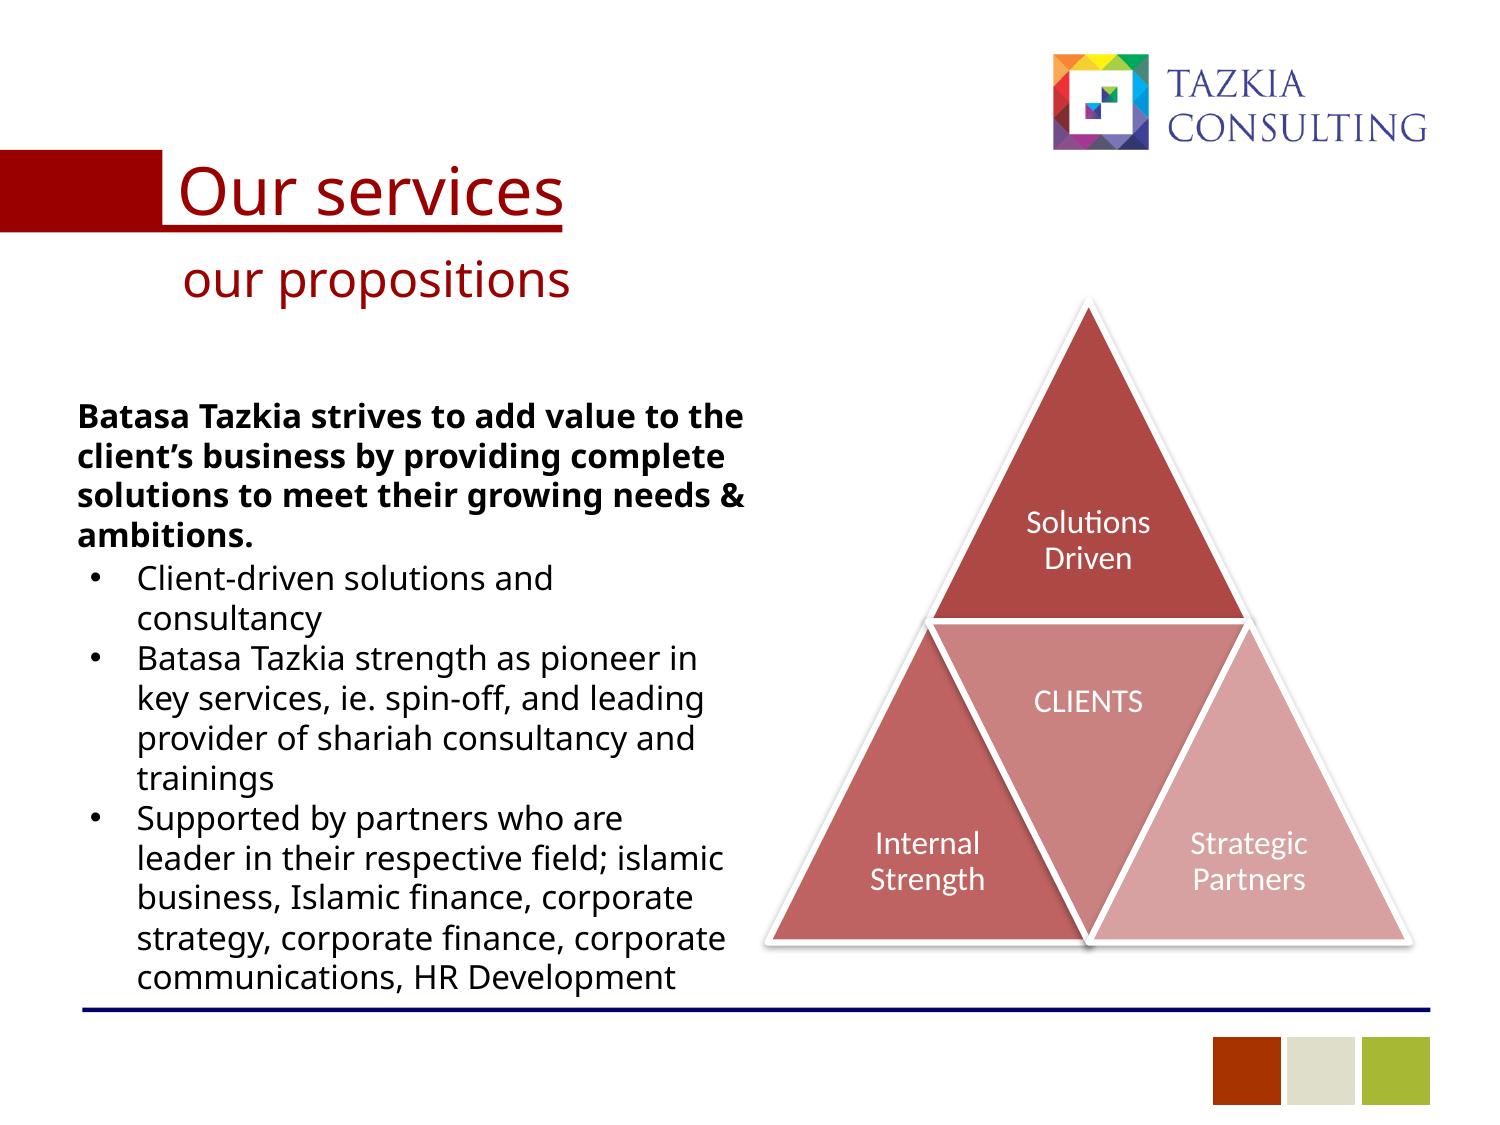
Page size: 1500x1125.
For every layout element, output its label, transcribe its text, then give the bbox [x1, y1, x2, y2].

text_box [0, 141, 751, 317]
picture [1053, 54, 1427, 150]
text_box Batasa Tazkia strives to add value to the client’s business by providing complete solutions to meet their growing needs & ambitions. [62, 387, 686, 562]
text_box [691, 299, 1486, 943]
text_box Client-driven solutions and consultancy Batasa Tazkia strength as pioneer in key services, ie. spin-off, and leading provider of shariah consultancy and trainings Supported by partners who are leader in their respective field; islamic business, Islamic finance, corporate strategy, corporate finance, corporate communications, HR Development [75, 549, 743, 1044]
